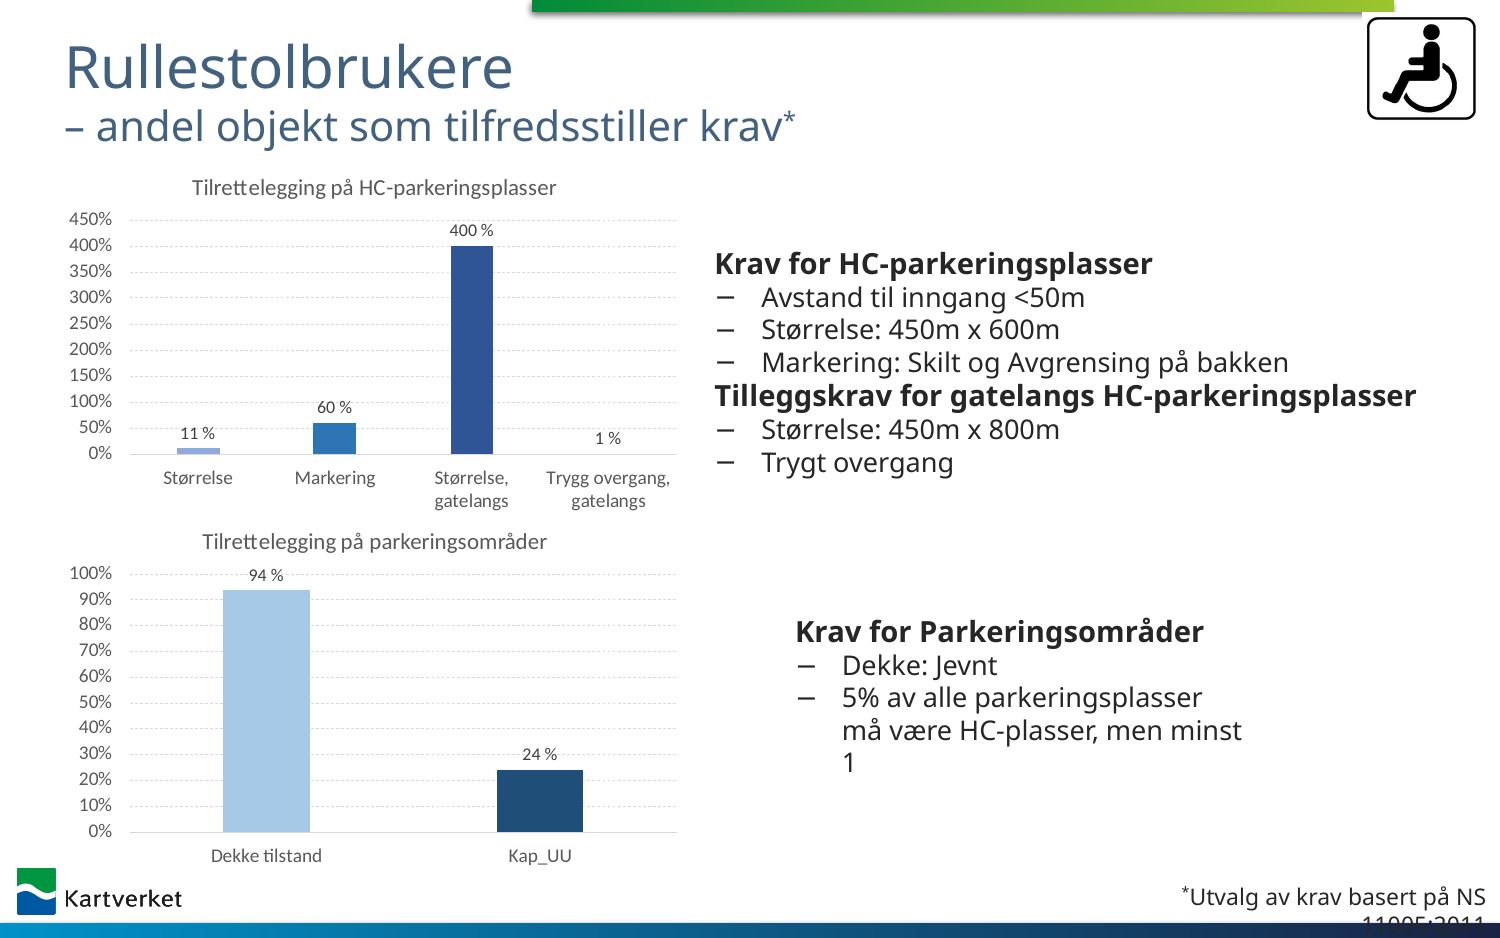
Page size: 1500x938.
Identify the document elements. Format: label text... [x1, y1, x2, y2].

picture [62, 520, 688, 874]
text_box *Utvalg av krav basert på NS 11005:2011 [1068, 873, 1500, 938]
picture [62, 166, 688, 519]
text_box Krav for Parkeringsområder Dekke: Jevnt 5% av alle parkeringsplasser må være HC-plasser, men minst 1 [780, 605, 1261, 786]
picture [1362, 12, 1481, 126]
text_box Rullestolbrukere – andel objekt som tilfredsstiller krav* [49, 25, 1431, 158]
text_box Krav for HC-parkeringsplasser Avstand til inngang <50m Størrelse: 450m x 600m Markering: Skilt og Avgrensing på bakken Tilleggskrav for gatelangs HC-parkeringsplasser Størrelse: 450m x 800m Trygt overgang [699, 237, 1433, 485]
